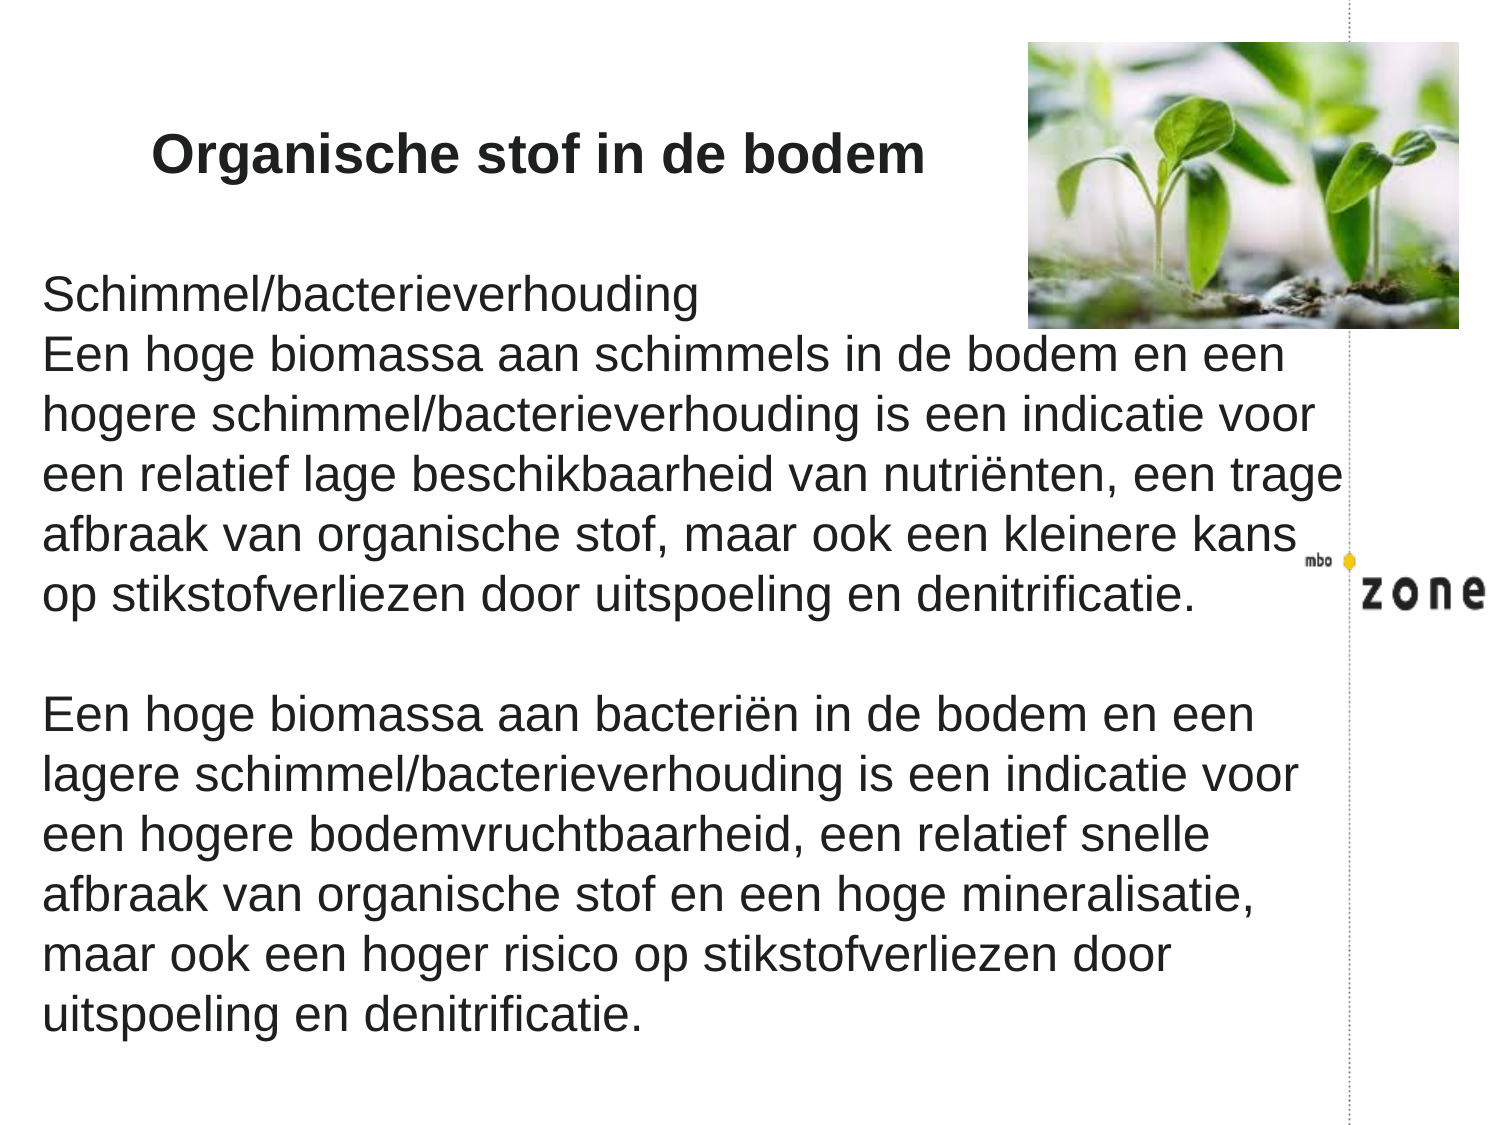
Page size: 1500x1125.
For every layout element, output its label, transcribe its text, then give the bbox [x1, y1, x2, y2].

subtitle Schimmel/bacterieverhouding Een hoge biomassa aan schimmels in de bodem en een hogere schimmel/bacterieverhouding is een indicatie voor een relatief lage beschikbaarheid van nutriënten, een trage afbraak van organische stof, maar ook een kleinere kans op stikstofverliezen door uitspoeling en denitrificatie. Een hoge biomassa aan bacteriën in de bodem en een lagere schimmel/bacterieverhouding is een indicatie voor een hogere bodemvruchtbaarheid, een relatief snelle afbraak van organische stof en een hoge mineralisatie, maar ook een hoger risico op stikstofverliezen door uitspoeling en denitrificatie. [41, 261, 1349, 864]
title Organische stof in de bodem [151, 43, 1028, 186]
picture [1028, 0, 1500, 1125]
